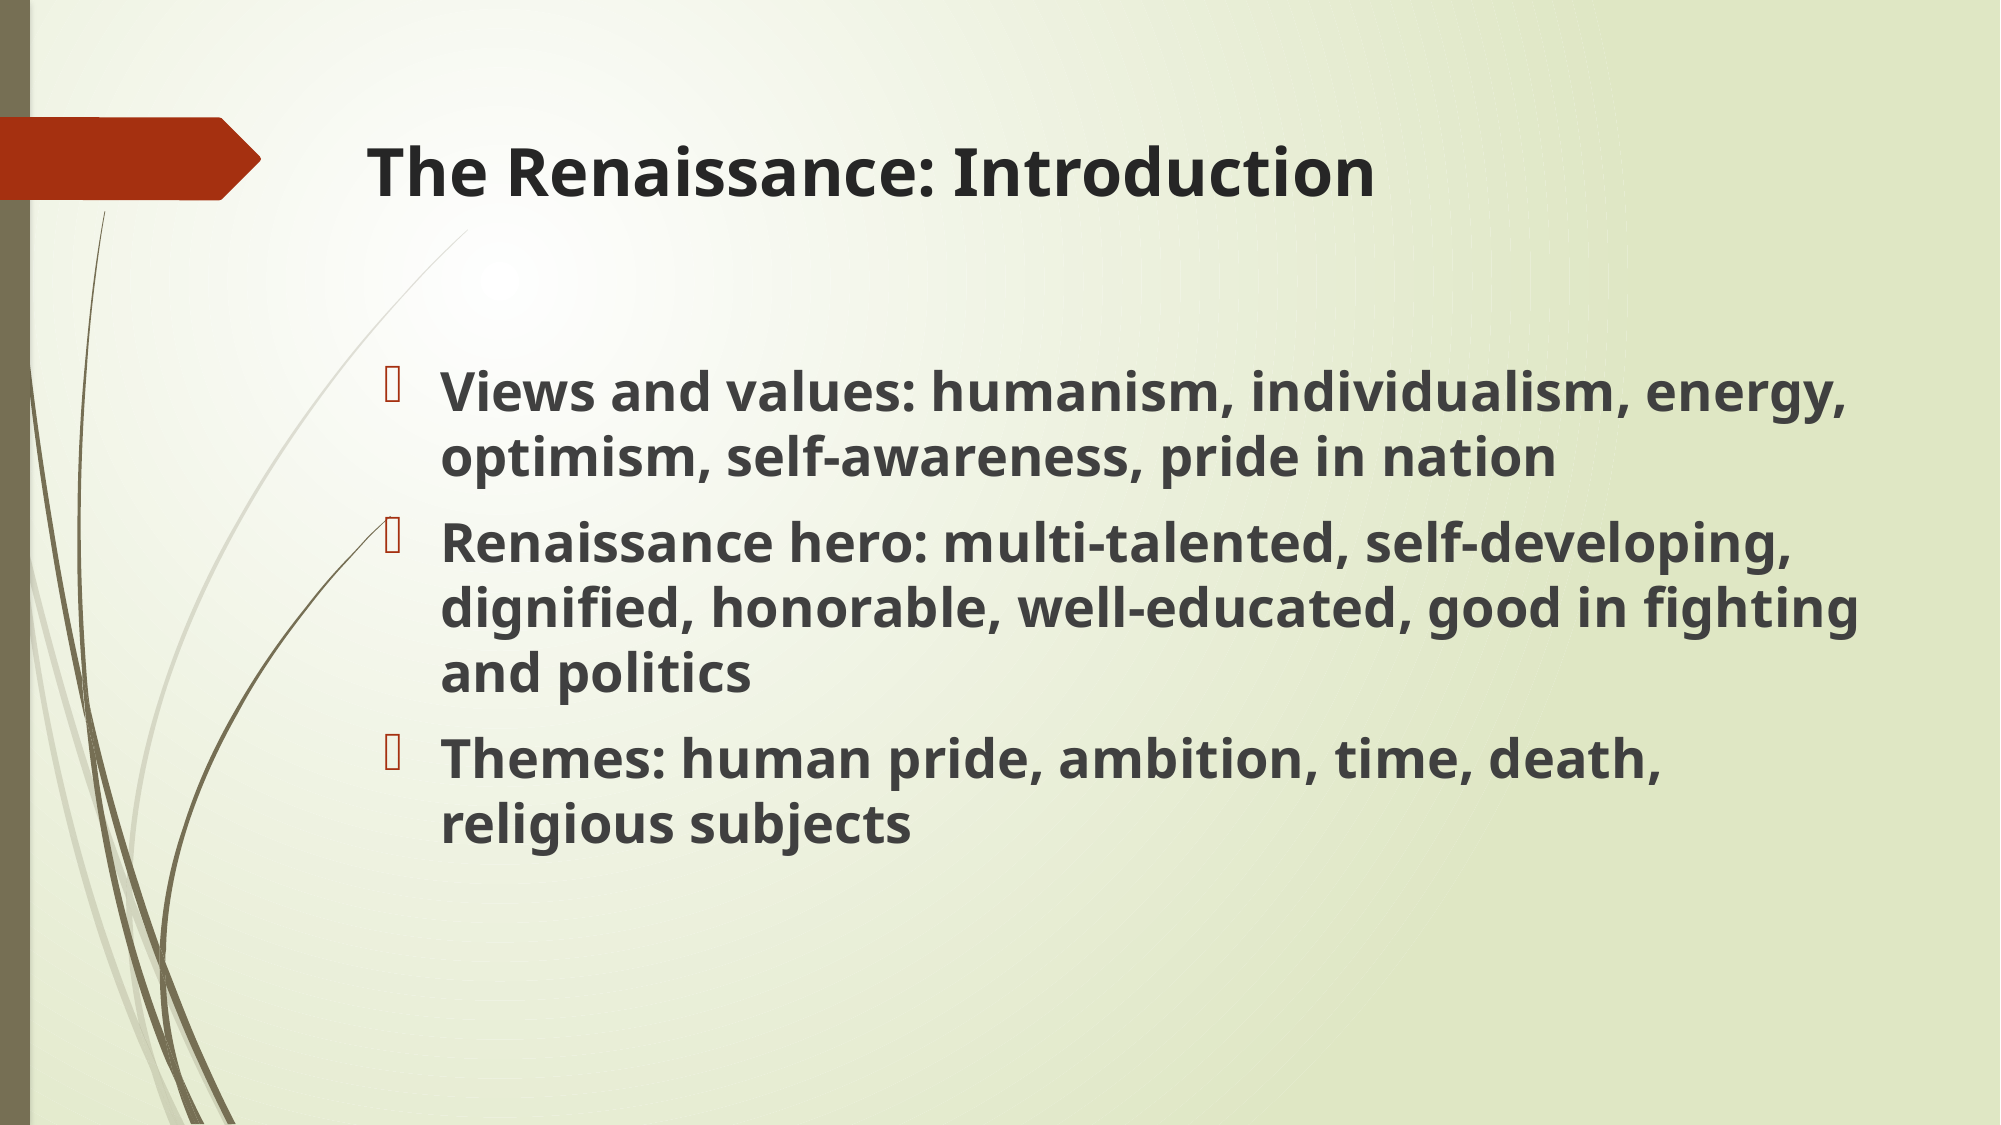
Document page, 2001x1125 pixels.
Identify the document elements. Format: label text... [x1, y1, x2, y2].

title The Renaissance: Introduction [351, 122, 1814, 333]
list Views and values: humanism, individualism, energy, optimism, self-awareness, pride in nation Renaissance hero: multi-talented, self-developing, dignified, honorable, well-educated, good in fighting and politics Themes: human pride, ambition, time, death, religious subjects [368, 350, 1892, 970]
